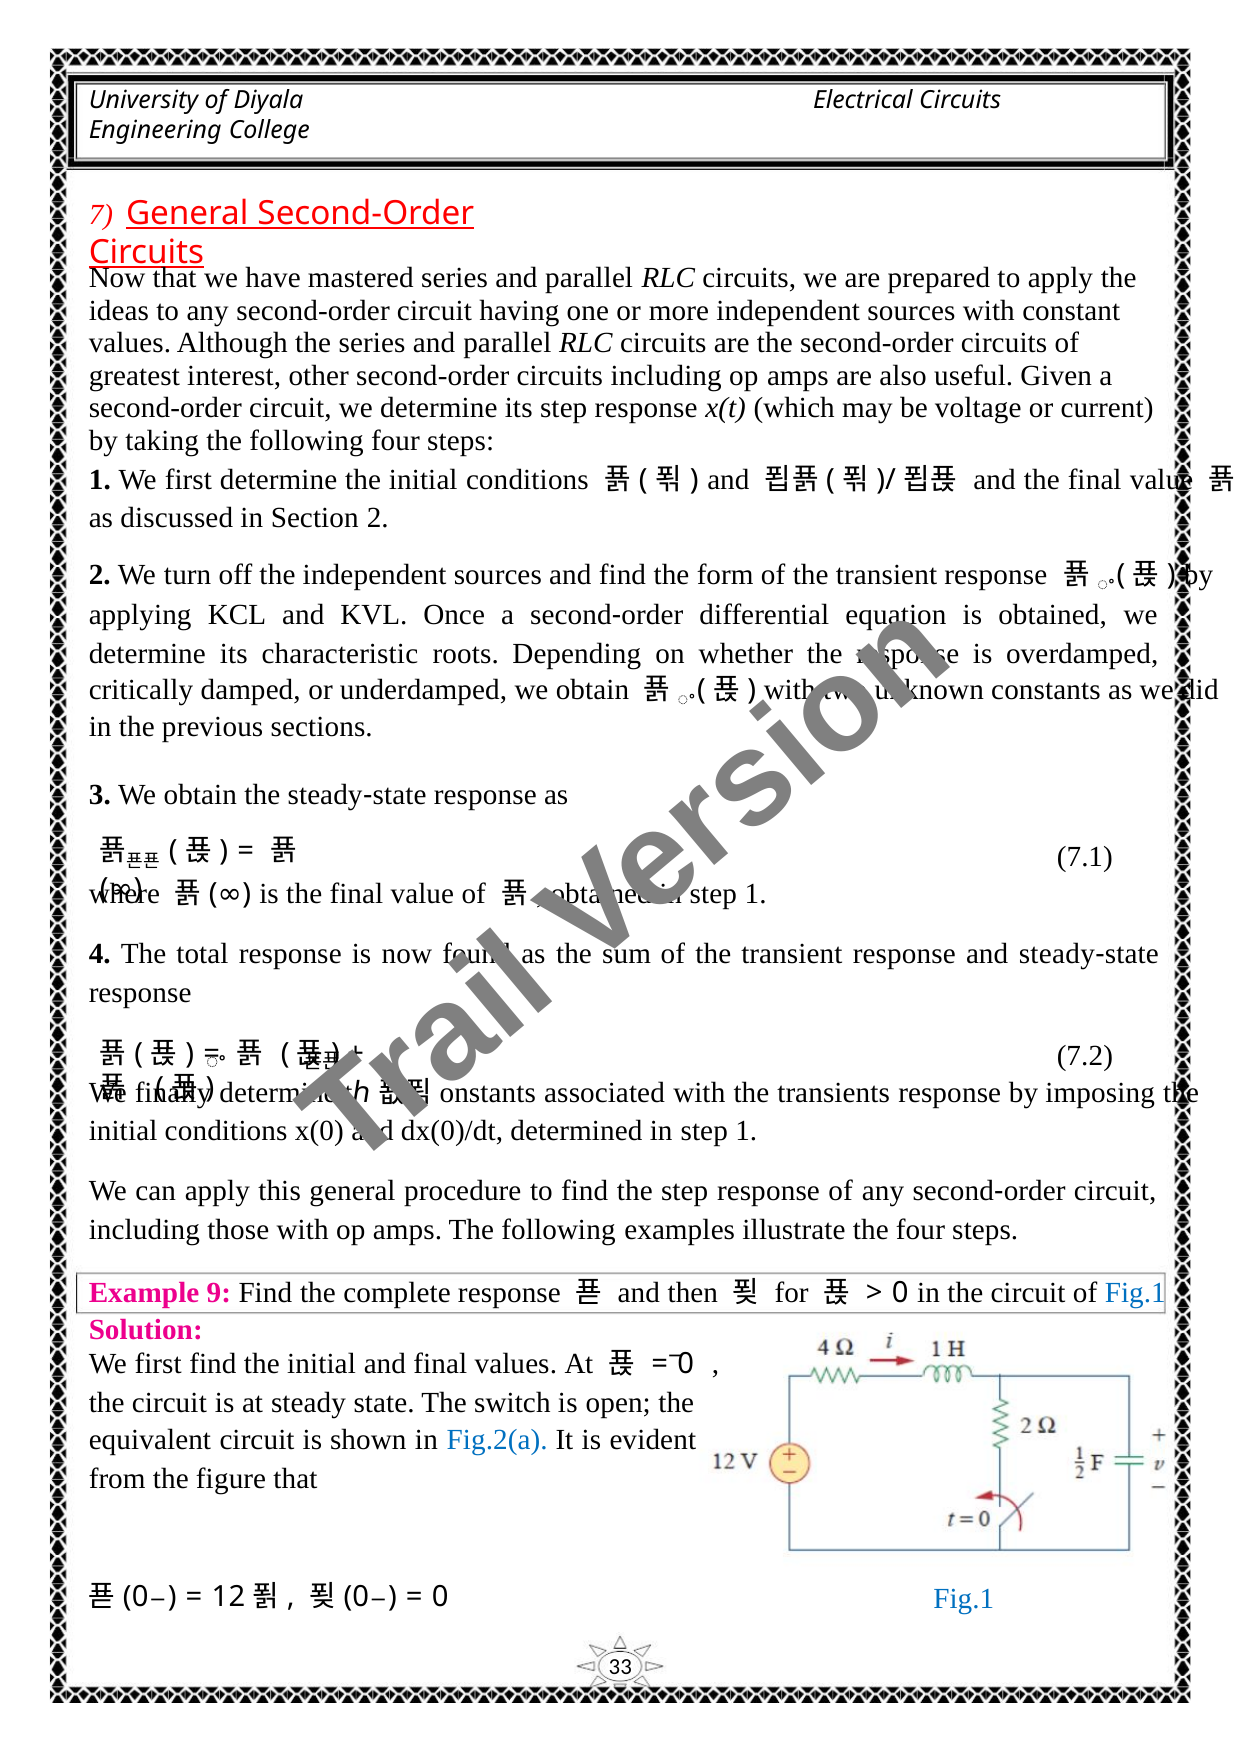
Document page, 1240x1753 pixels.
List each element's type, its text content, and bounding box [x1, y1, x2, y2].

text_box (7.1) [1056, 840, 1157, 873]
text_box We first find the initial and final values. At 푡 = 0 , [88, 1344, 781, 1380]
text_box 3. We obtain the steady‐state response as [88, 775, 599, 811]
text_box 푖(0−) = 0 [309, 1577, 473, 1612]
text_box 4. The total response is now found as the sum of the transient response and steady‐state response [602, 935, 1240, 1009]
text_box 푥(푡) = 푥 (푡) + 푥 (푡) [99, 1034, 291, 1073]
text_box 4. The total response is now found as the sum of the transient response and steady‐state response [88, 935, 409, 1009]
text_box 푥푠푠(푡) = 푥(∞) [99, 836, 321, 875]
text_box where 푥(∞) is the final value of 푥, obtained in step 1. [88, 875, 480, 910]
text_box We finally determine tℎ푒푐onstants associated with the transients response by imposing the initial conditions x(0) and dx(0)/dt, determined in step 1. [88, 1073, 307, 1147]
text_box 1. We first determine the initial conditions 푥(푂) and 푑푥(푂)/푑푡 and the final value 푥(∞) , as discussed in Section 2. [88, 461, 1240, 534]
text_box the circuit is at steady state. The switch is open; the equivalent circuit is shown in Fig.2(a). It is evident from the figure that [88, 1385, 781, 1495]
text_box We can apply this general procedure to find the step response of any second‐order circuit, including those with op amps. The following examples illustrate the four steps. [88, 1172, 1240, 1246]
text_box Trail Version [246, 542, 993, 1209]
text_box Example 9: Find the complete response 푣 and then 푖 for 푡 > 0 in the circuit of Fig.1 Solution: [88, 1274, 1225, 1346]
text_box ꢀ [205, 1048, 247, 1073]
text_box 7) General Second‐Order Circuits [88, 191, 541, 261]
text_box 2. We turn off the independent sources and find the form of the transient response 푥ꢀ(푡) by applying KCL and KVL. Once a second‐order differential equation is obtained, we determine its characteristic roots. Depending on whether the response is overdamped, critically damped, or underdamped, we obtain 푥ꢀ(푡) with two unknown constants as we did in the previous sections. [894, 559, 1240, 743]
text_box 푣(0−) = 12푉, [88, 1577, 301, 1612]
text_box Now that we have mastered series and parallel RLC circuits, we are prepared to apply the ideas to any second-order circuit having one or more independent sources with constant values. Although the series and parallel RLC circuits are the second-order circuits of greatest interest, other second-order circuits including op amps are also useful. Given a second-order circuit, we determine its step response x(t) (which may be voltage or current) by taking the following four steps: [88, 261, 1240, 456]
text_box 33 [608, 1650, 667, 1679]
text_box [49, 48, 1191, 1703]
text_box University of Diyala Engineering College [88, 86, 311, 144]
text_box Electrical Circuits [813, 86, 1010, 114]
text_box where 푥(∞) is the final value of 푥, obtained in step 1. [720, 875, 812, 910]
text_box Fig.1 [933, 1581, 1039, 1615]
text_box 2. We turn off the independent sources and find the form of the transient response 푥ꢀ(푡) by applying KCL and KVL. Once a second‐order differential equation is obtained, we determine its characteristic roots. Depending on whether the response is overdamped, critically damped, or underdamped, we obtain 푥ꢀ(푡) with two unknown constants as we did in the previous sections. [88, 559, 857, 743]
text_box − [667, 1342, 714, 1367]
text_box (7.2) [1056, 1038, 1157, 1071]
text_box We finally determine tℎ푒푐onstants associated with the transients response by imposing the initial conditions x(0) and dx(0)/dt, determined in step 1. [438, 1073, 1240, 1147]
